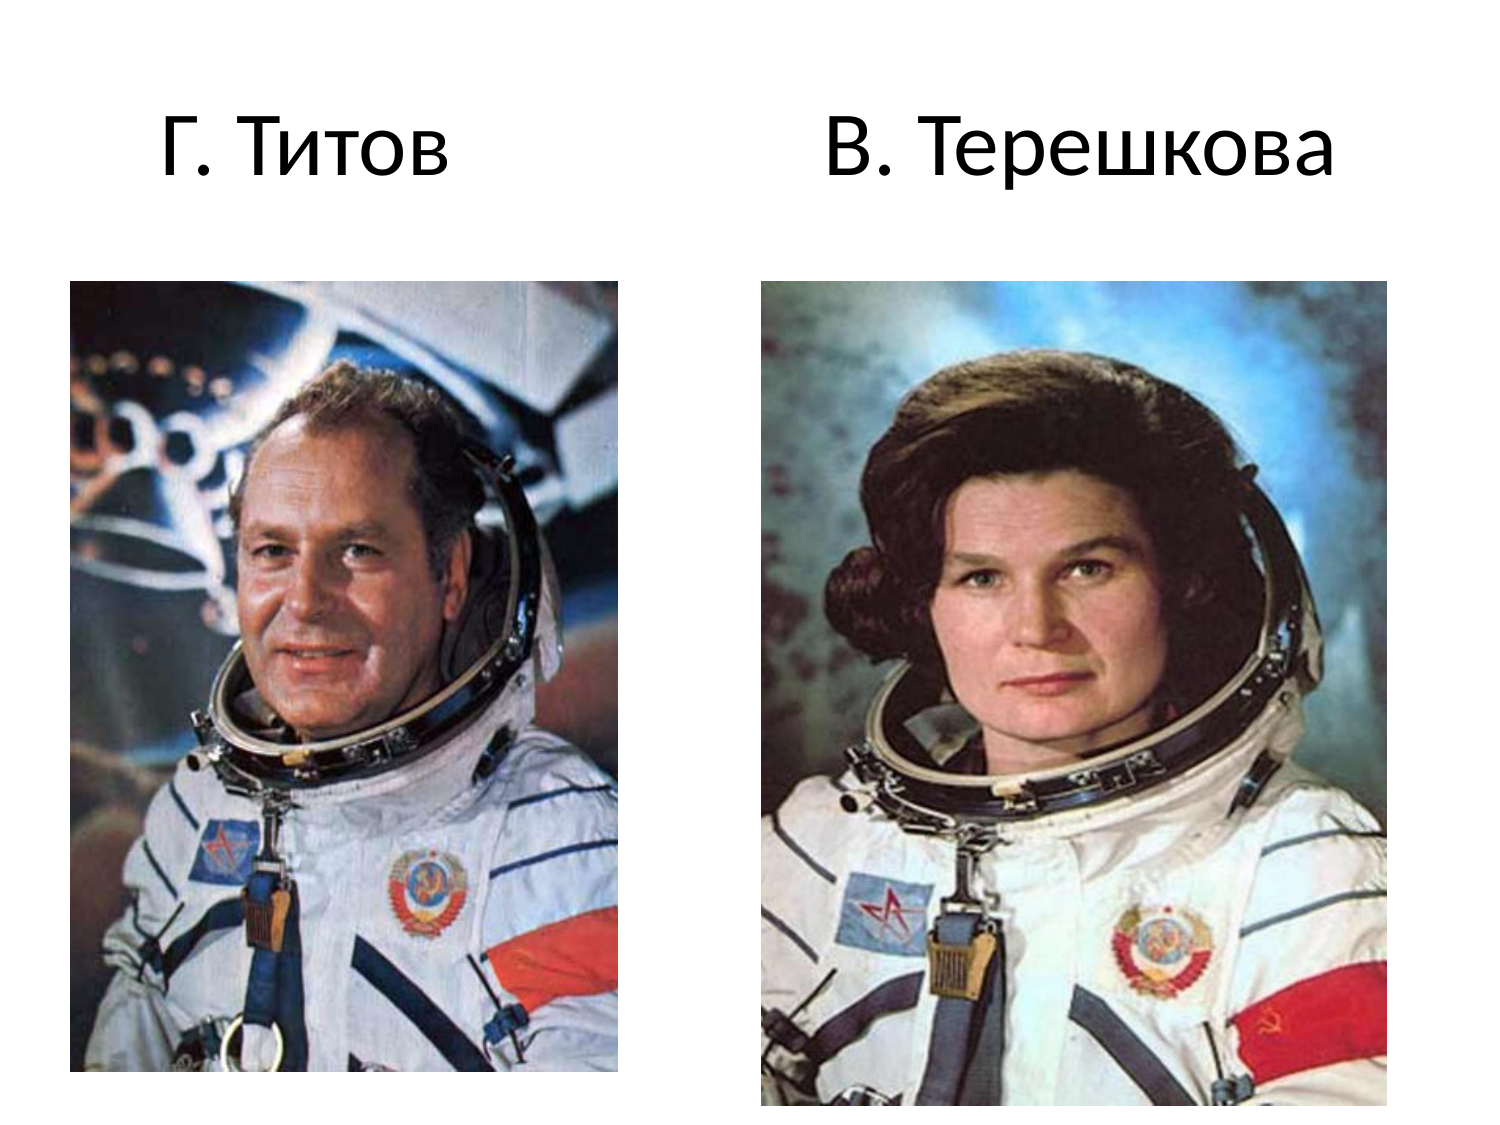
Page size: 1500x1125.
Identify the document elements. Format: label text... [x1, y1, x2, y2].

title Г. Титов В. Терешкова [75, 45, 1425, 233]
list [70, 280, 618, 1072]
picture [761, 280, 1387, 1106]
